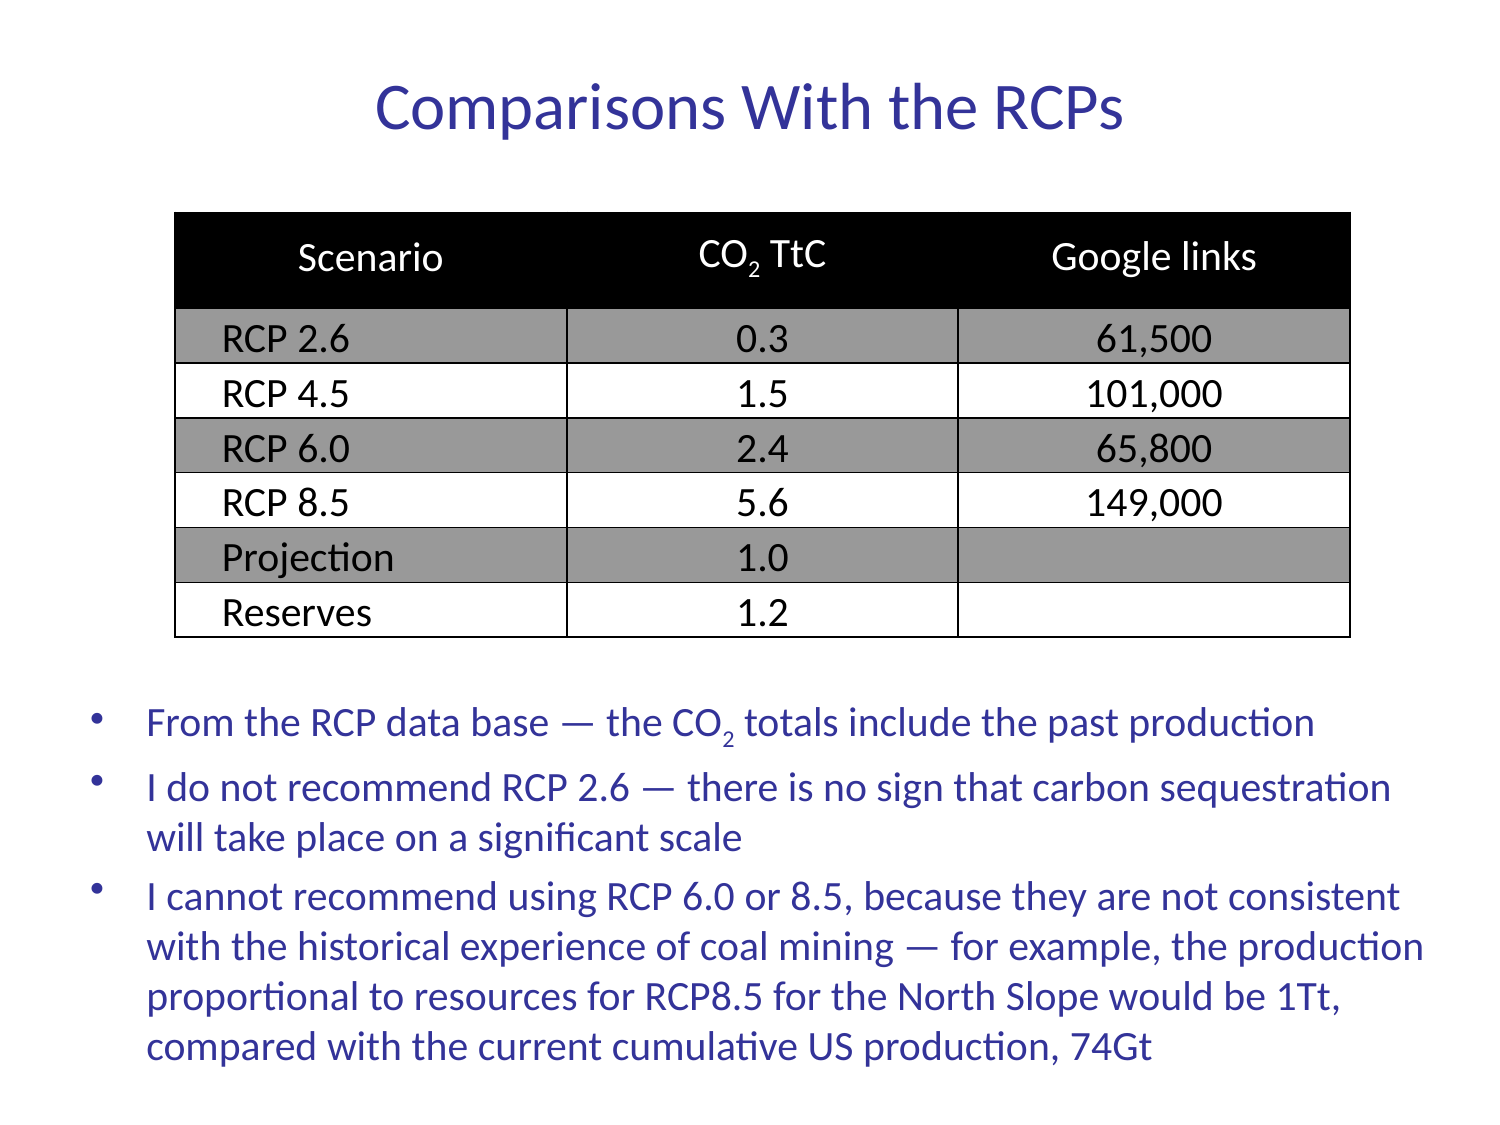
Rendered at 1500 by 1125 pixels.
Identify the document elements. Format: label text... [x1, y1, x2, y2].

table_cell RCP 6.0 [176, 419, 566, 472]
table_cell 5.6 [568, 473, 957, 527]
table_cell 101,000 [959, 364, 1349, 417]
table_cell RCP 4.5 [176, 364, 566, 417]
list From the RCP data base — the CO2 totals include the past production I do not recommend RCP 2.6 — there is no sign that carbon sequestration will take place on a significant scale I cannot recommend using RCP 6.0 or 8.5, because they are not consistent with the historical experience of coal mining — for example, the production proportional to resources for RCP8.5 for the North Slope would be 1Tt, compared with the current cumulative US production, 74Gt [75, 687, 1463, 1100]
table_cell 1.5 [568, 364, 957, 417]
table_cell 0.3 [568, 309, 957, 362]
table_cell [959, 583, 1349, 636]
title Comparisons With the RCPs [75, 62, 1425, 143]
table_cell 65,800 [959, 419, 1349, 472]
table_cell 1.2 [568, 583, 957, 636]
table_cell 149,000 [959, 473, 1349, 527]
table_cell Projection [176, 528, 566, 582]
table_cell 2.4 [568, 419, 957, 472]
table_header Scenario [176, 213, 566, 307]
table_cell RCP 8.5 [176, 473, 566, 527]
table_cell 61,500 [959, 309, 1349, 362]
table_header CO2 TtC [568, 213, 957, 307]
table_cell [959, 528, 1349, 582]
table_cell Reserves [176, 583, 566, 636]
table_header Google links [959, 213, 1349, 307]
table_cell 1.0 [568, 528, 957, 582]
table_cell RCP 2.6 [176, 309, 566, 362]
